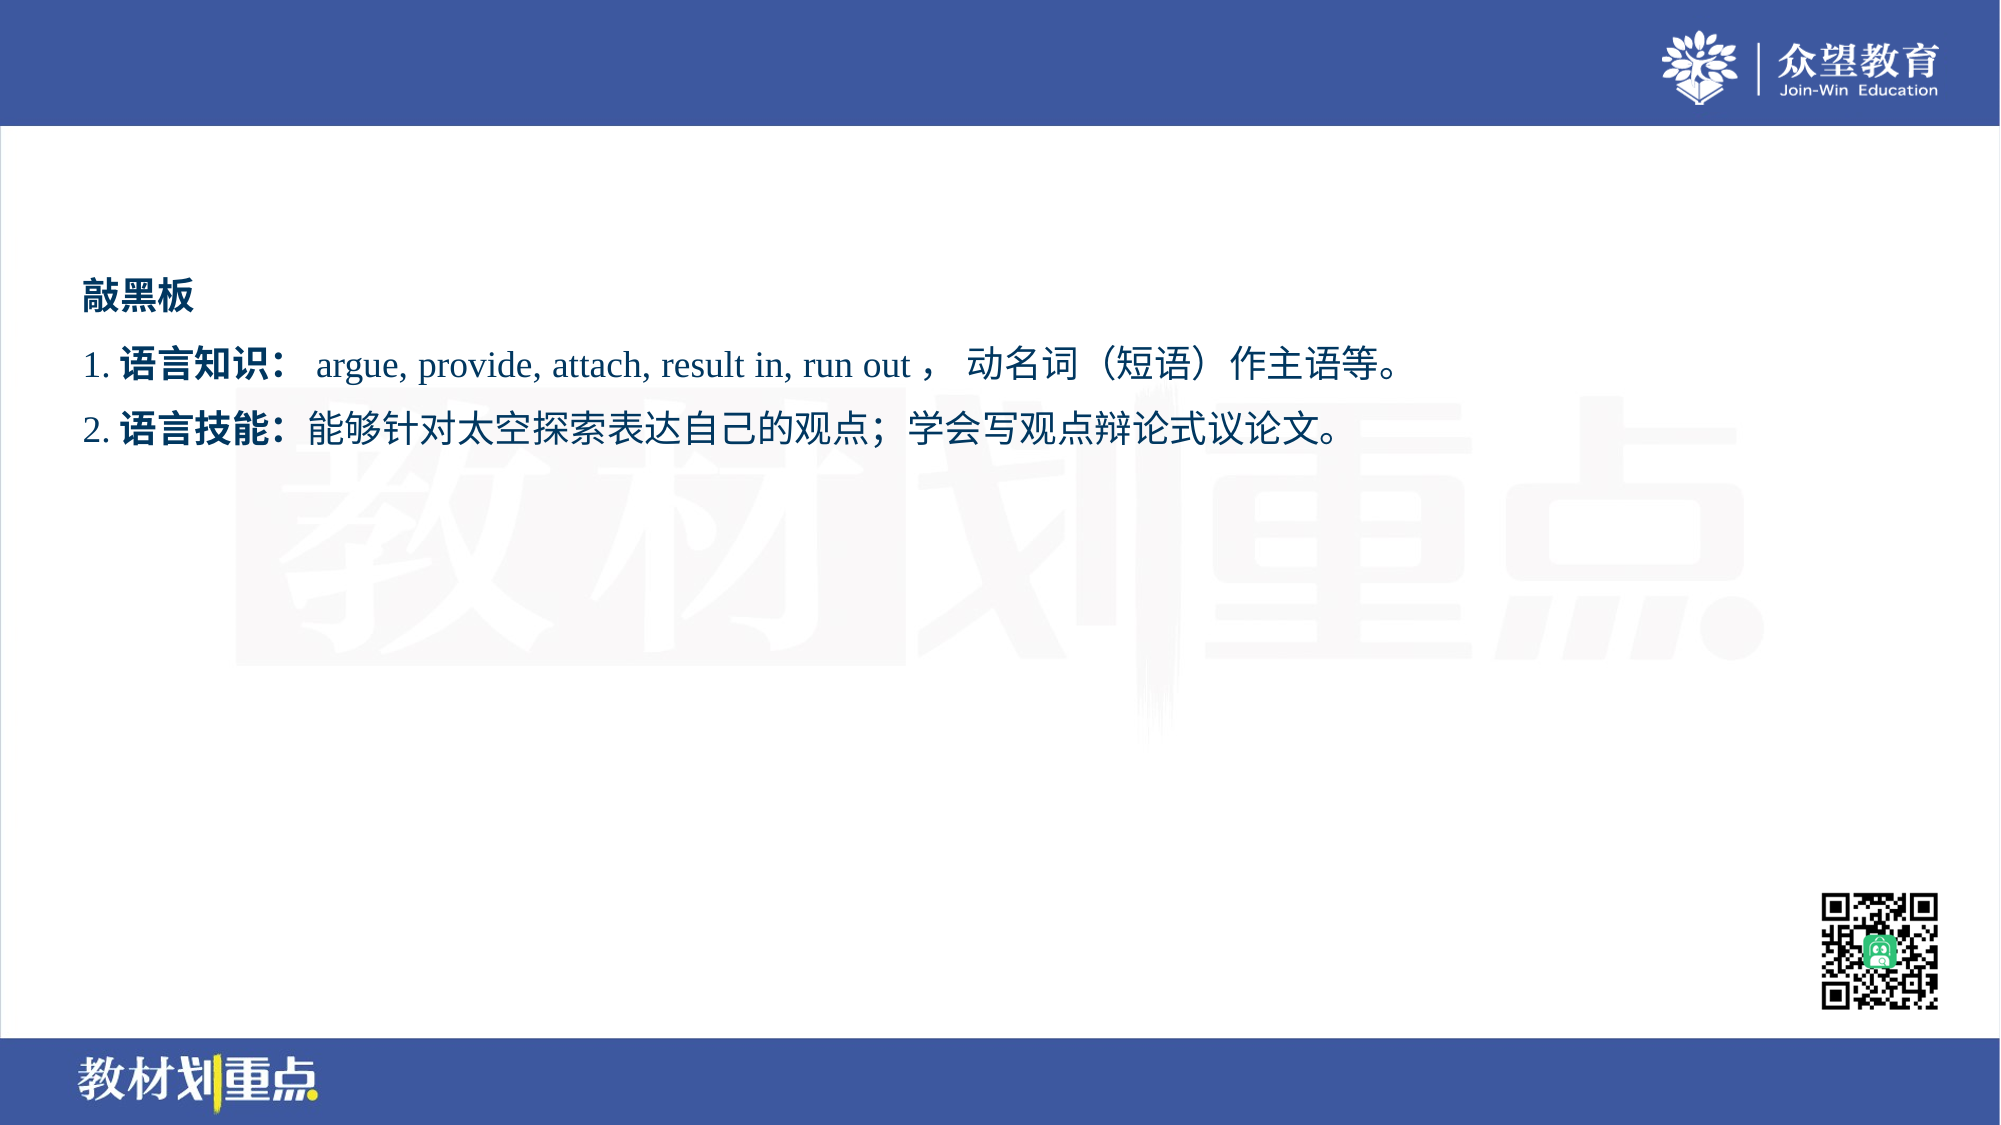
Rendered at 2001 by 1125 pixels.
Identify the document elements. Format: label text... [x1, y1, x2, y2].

text_box 敲黑板 1.语言知识：argue, provide, attach, result in, run out， 动名词（短语）作主语等。 2.语言技能：能够针对太空探索表达自己的观点；学会写观点辩论式议论文。 [82, 247, 1817, 444]
picture [0, 0, 2000, 1125]
